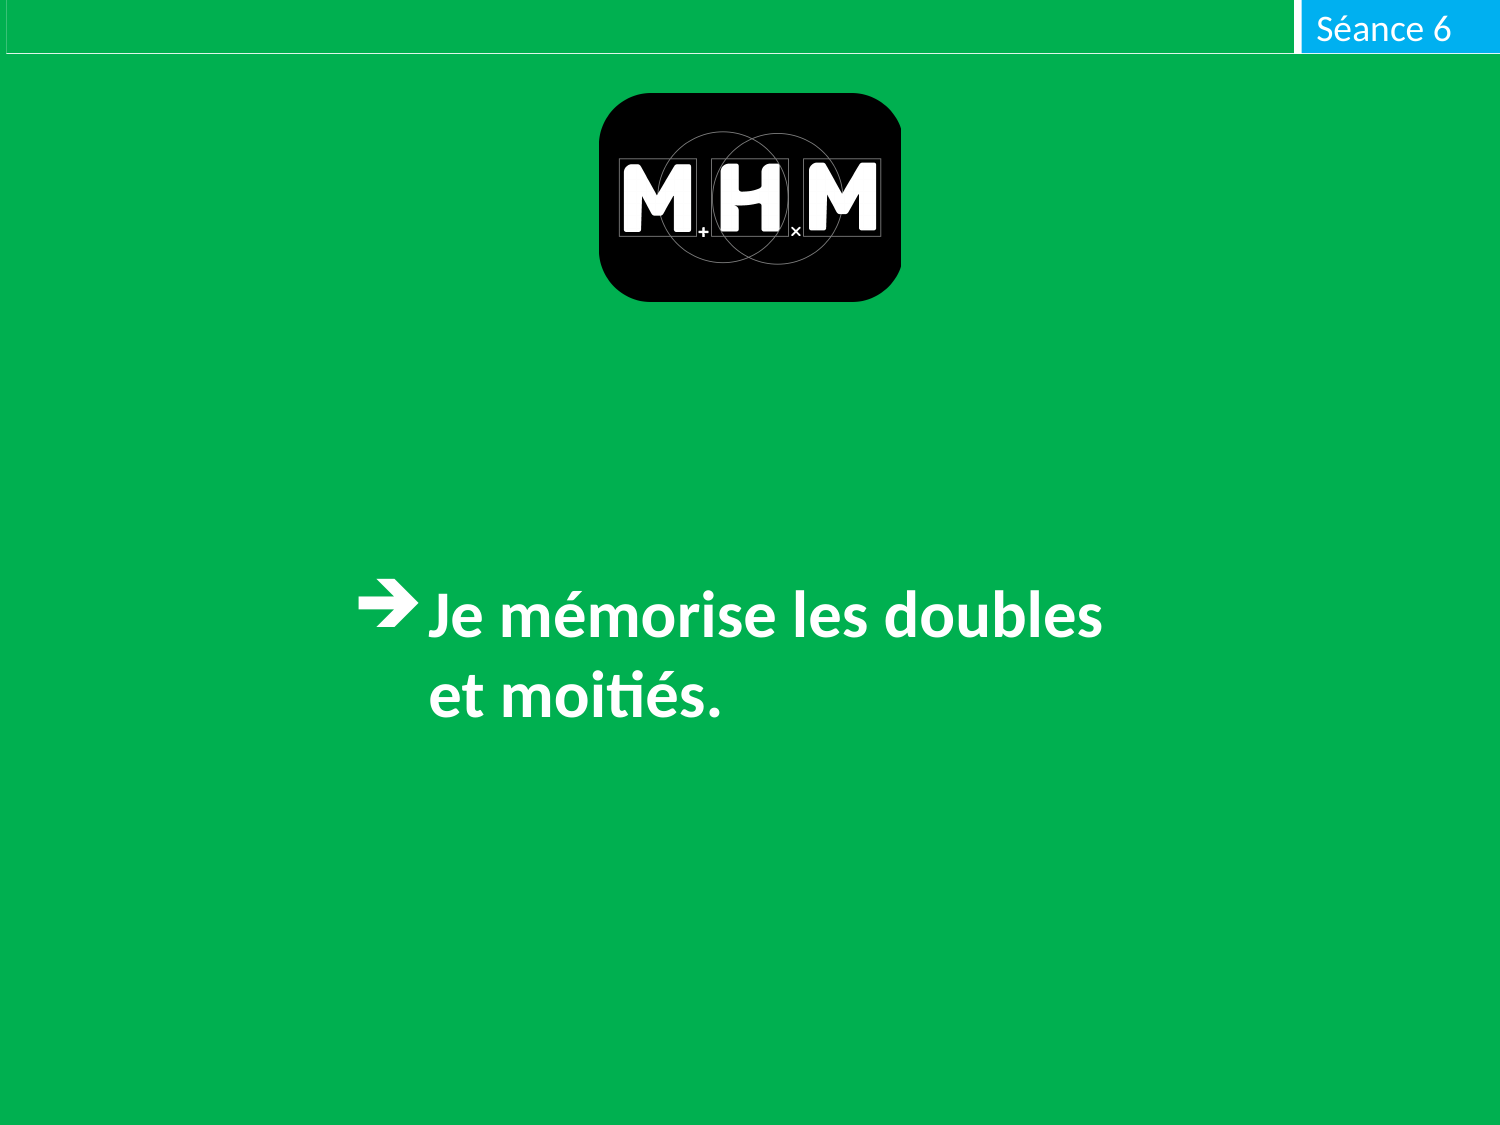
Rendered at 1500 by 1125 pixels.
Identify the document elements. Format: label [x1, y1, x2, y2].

text_box [0, 53, 1500, 1125]
